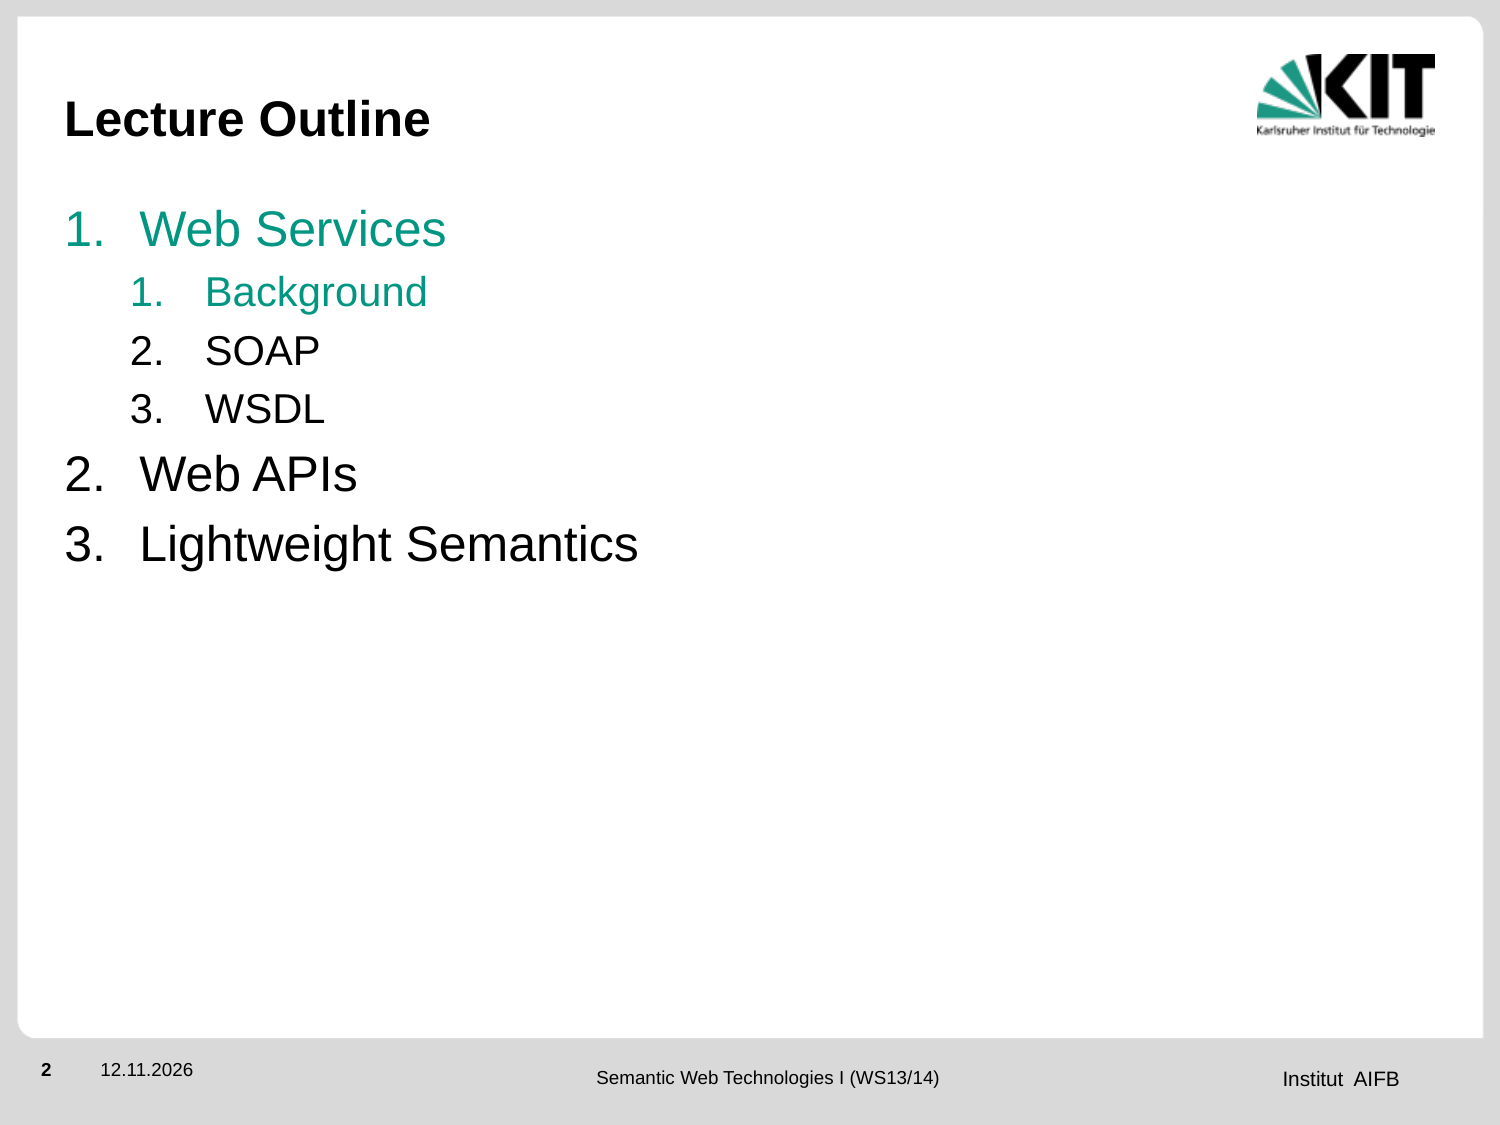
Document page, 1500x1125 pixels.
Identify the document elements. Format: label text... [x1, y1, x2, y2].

title Lecture Outline [64, 54, 1198, 147]
list Web Services Background SOAP WSDL Web APIs Lightweight Semantics [64, 196, 1436, 1000]
picture [0, 0, 1500, 1125]
